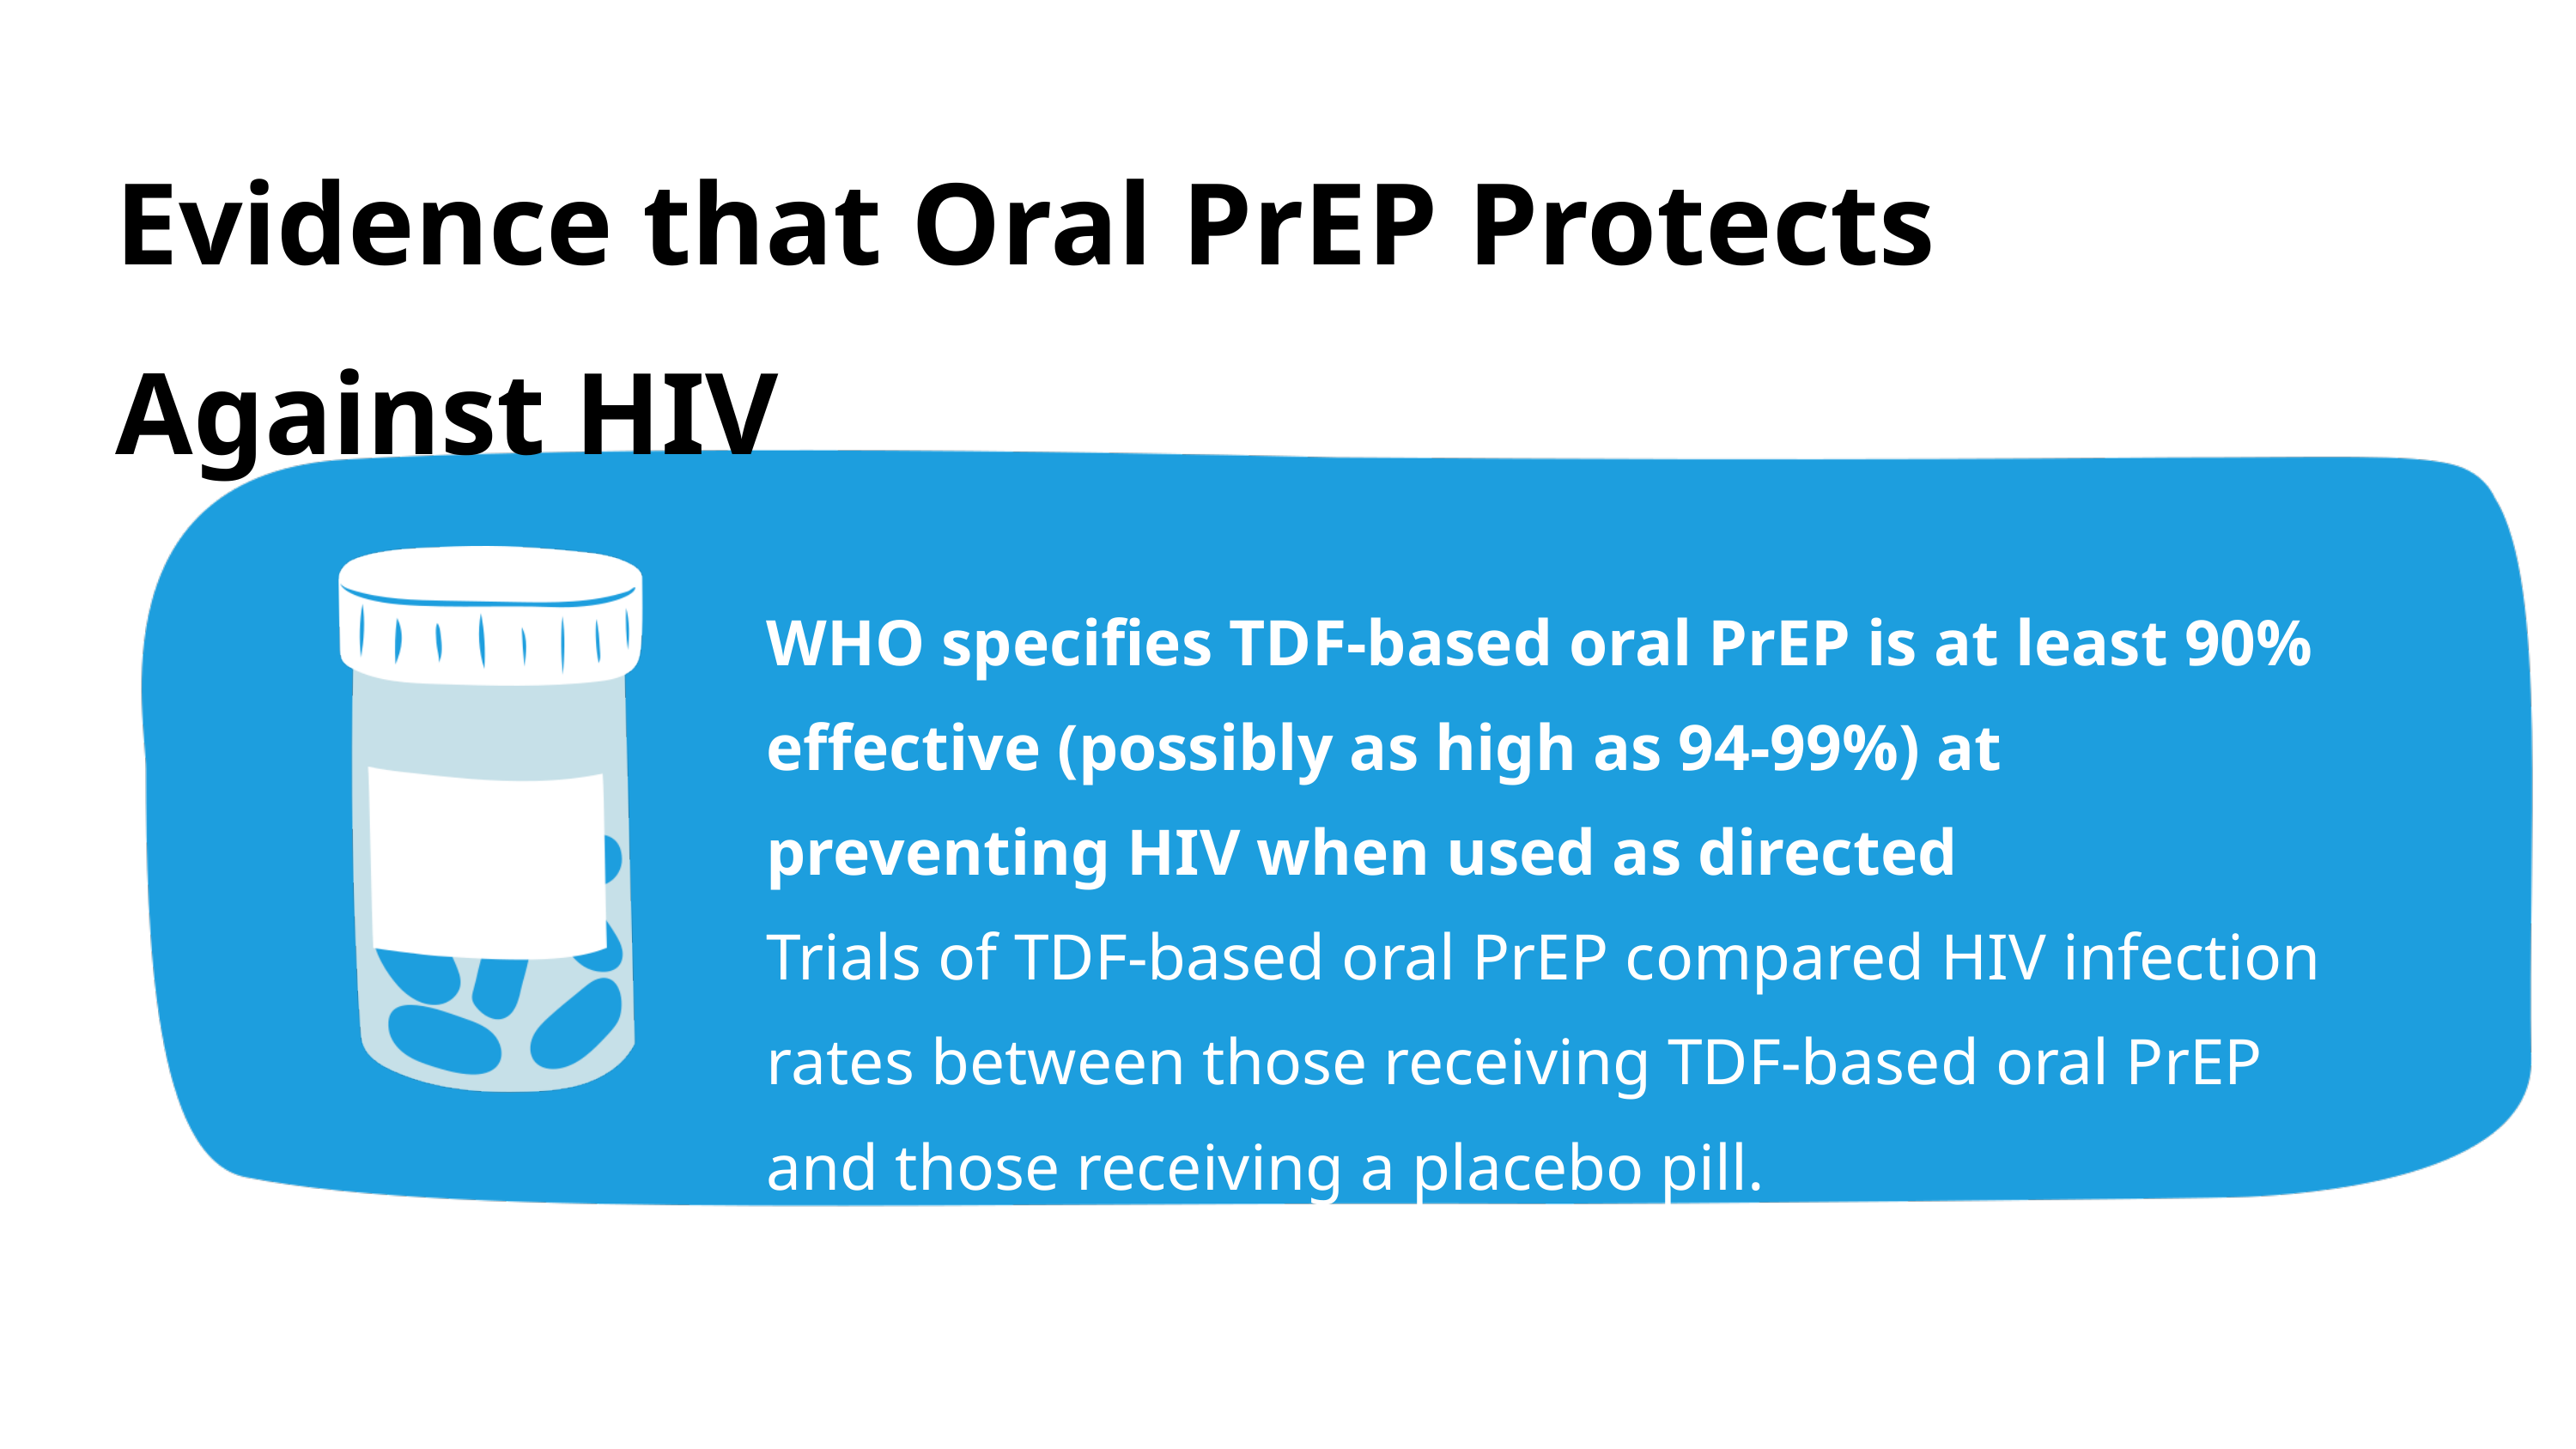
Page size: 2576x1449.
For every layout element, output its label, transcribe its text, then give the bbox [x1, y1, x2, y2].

text_box [94, 440, 2549, 1221]
text_box [338, 546, 643, 1094]
text_box WHO specifies TDF-based oral PrEP is at least 90% effective (possibly as high as 94-99%) at preventing HIV when used as directed Trials of TDF-based oral PrEP compared HIV infection rates between those receiving TDF-based oral PrEP and those receiving a placebo pill. [766, 573, 2337, 1203]
text_box Evidence that Oral PrEP Protects Against HIV [115, 98, 2299, 477]
